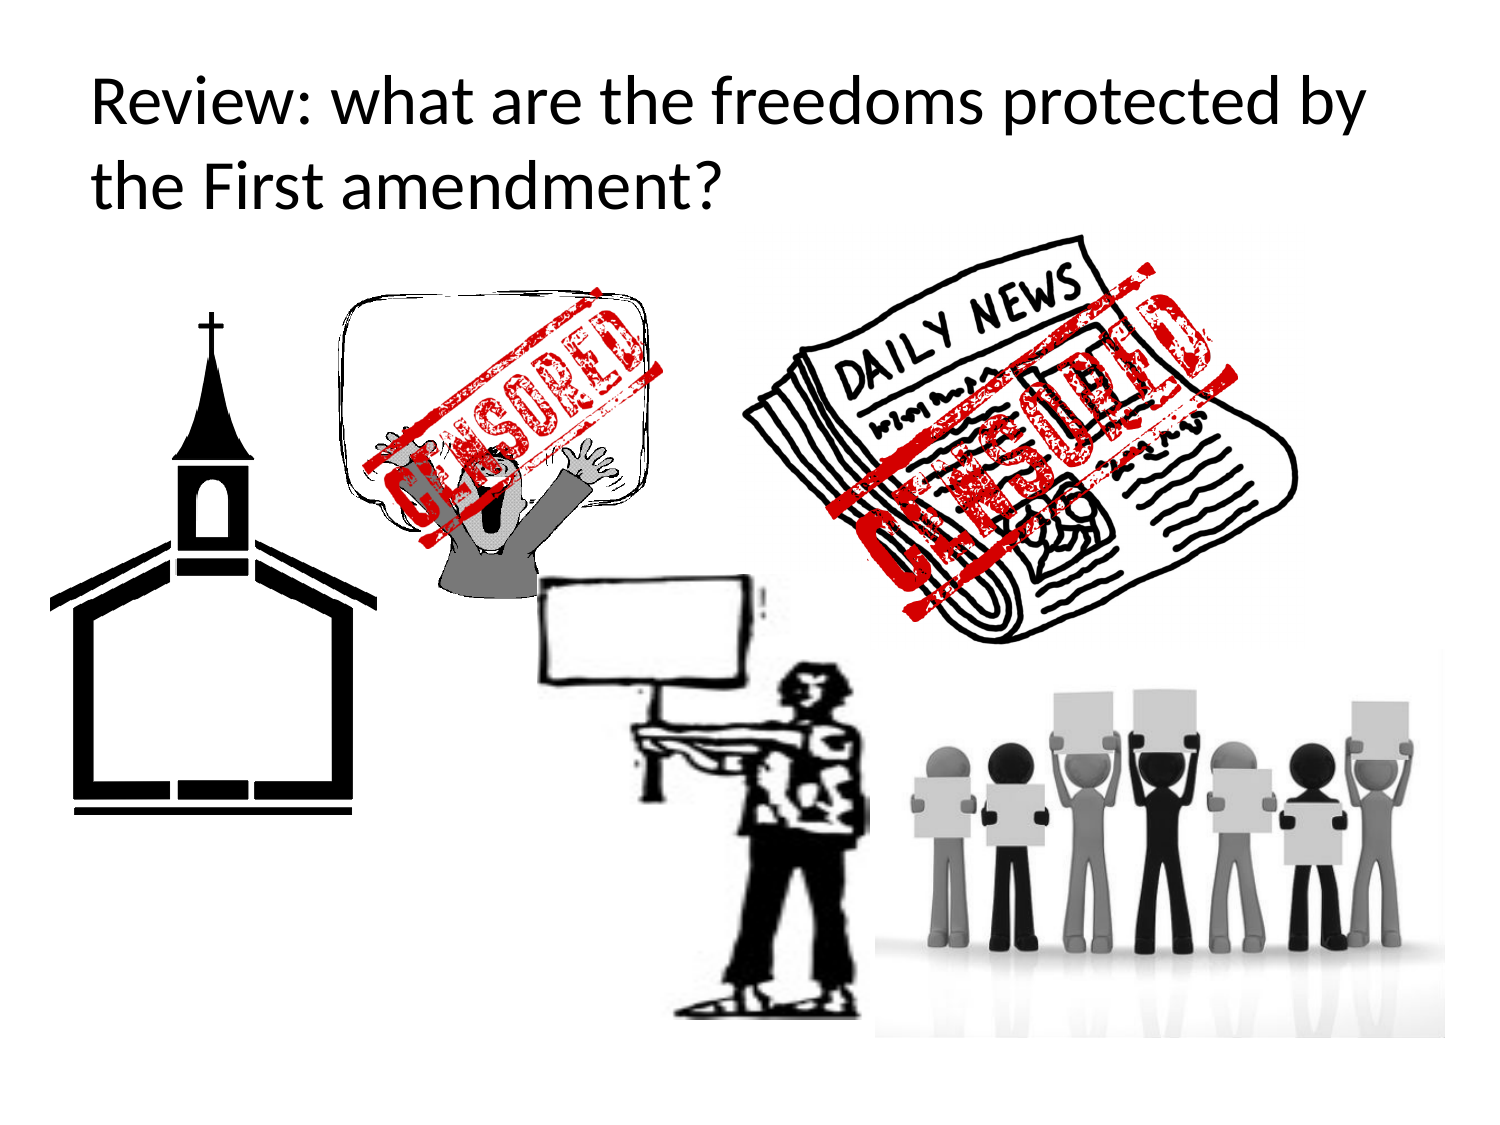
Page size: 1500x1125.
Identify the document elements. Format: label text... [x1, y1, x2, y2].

title Review: what are the freedoms protected by the First amendment? [75, 45, 1425, 233]
picture [49, 224, 1445, 1038]
